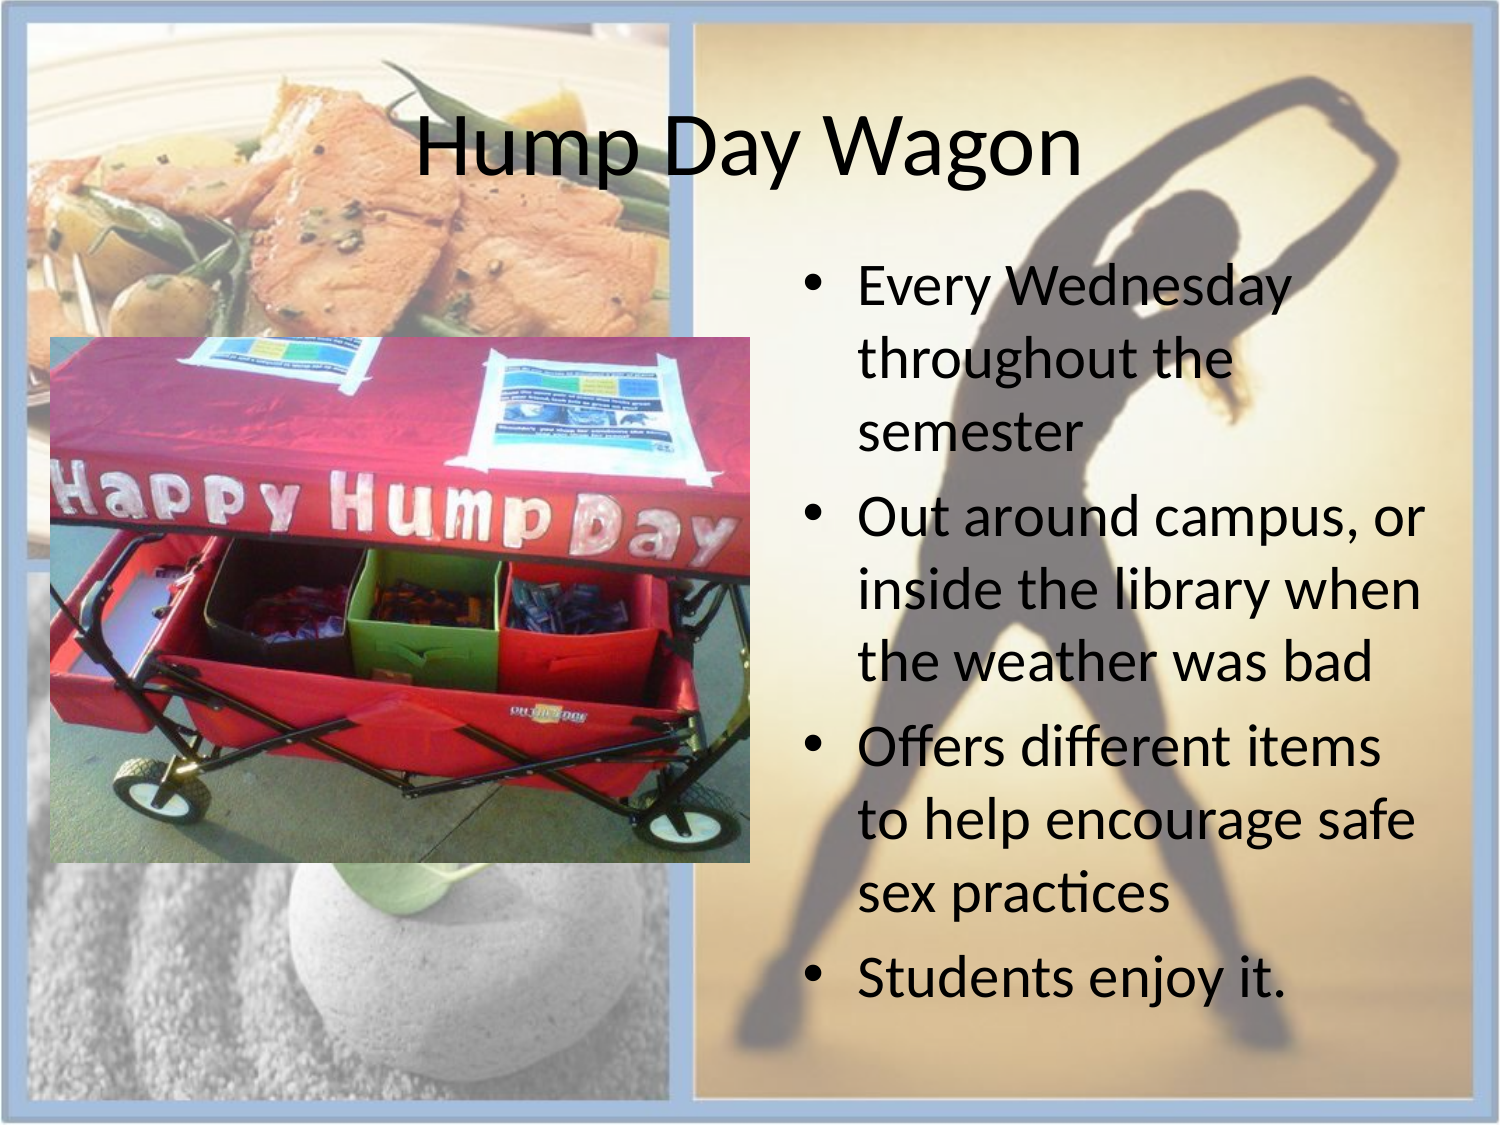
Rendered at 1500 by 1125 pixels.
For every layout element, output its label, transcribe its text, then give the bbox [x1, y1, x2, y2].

picture [49, 337, 751, 863]
title Hump Day Wagon [75, 45, 1425, 233]
list Every Wednesday throughout the semester Out around campus, or inside the library when the weather was bad Offers different items to help encourage safe sex practices Students enjoy it. [787, 237, 1463, 1018]
